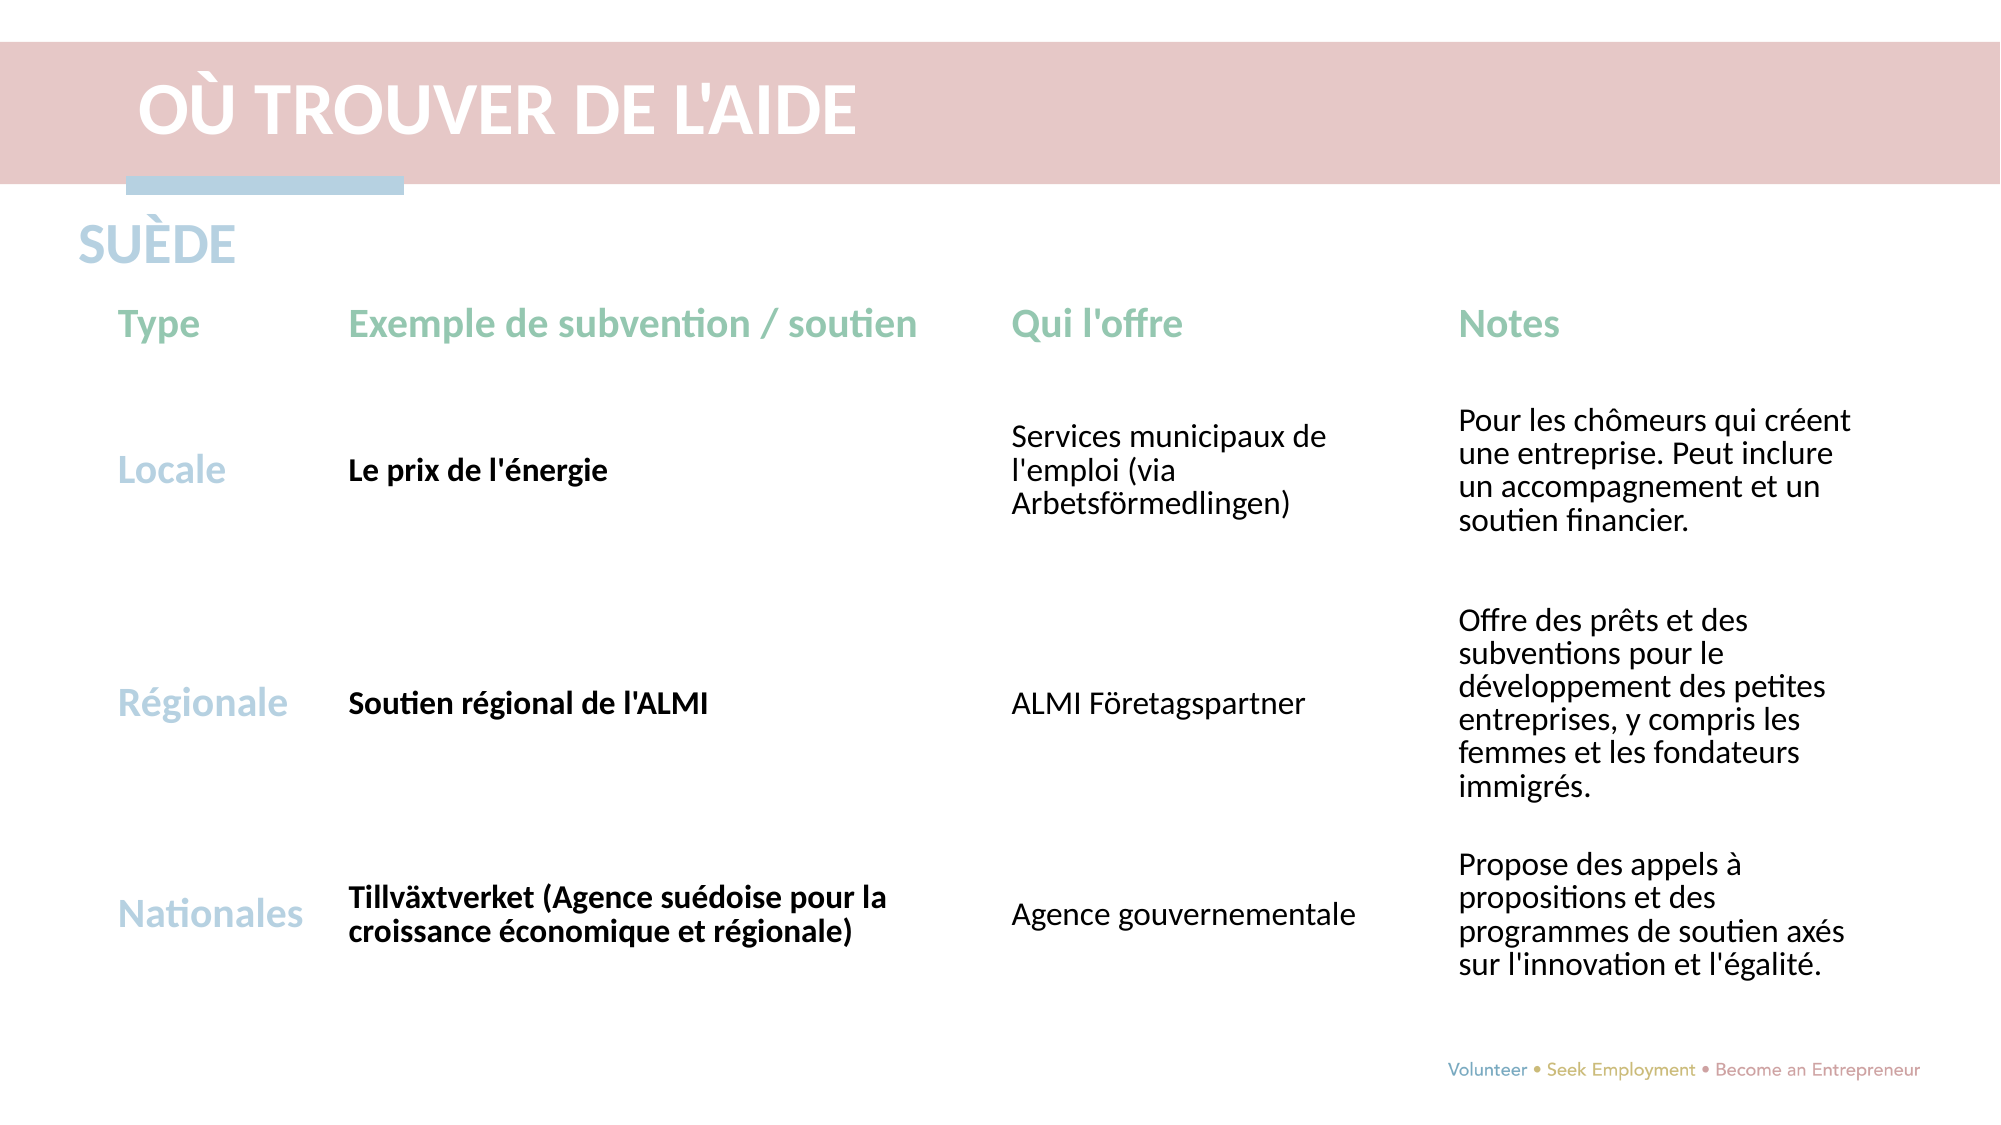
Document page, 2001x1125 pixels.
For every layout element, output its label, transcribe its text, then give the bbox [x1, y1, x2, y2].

text_box SUÈDE [63, 218, 1949, 720]
table_cell Régionale [103, 589, 334, 822]
table_header Notes [1444, 298, 1891, 356]
table_cell Soutien régional de l'ALMI [334, 589, 997, 822]
table_cell Agence gouvernementale [997, 822, 1444, 1012]
table_cell Nationales [103, 822, 334, 1012]
table_cell Pour les chômeurs qui créent une entreprise. Peut inclure un accompagnement et un soutien financier. [1444, 356, 1891, 589]
picture [1418, 1046, 1971, 1103]
table_header Type [103, 298, 334, 356]
table_cell ALMI Företagspartner [997, 589, 1444, 822]
table_cell Tillväxtverket (Agence suédoise pour la croissance économique et régionale) [334, 822, 997, 1012]
table_cell Services municipaux de l'emploi (via Arbetsförmedlingen) [997, 356, 1444, 589]
table_cell Locale [103, 356, 334, 589]
table_cell Le prix de l'énergie [334, 356, 997, 589]
table_cell Offre des prêts et des subventions pour le développement des petites entreprises, y compris les femmes et les fondateurs immigrés. [1444, 589, 1891, 822]
table_header Qui l'offre [997, 298, 1444, 356]
table_cell Propose des appels à propositions et des programmes de soutien axés sur l'innovation et l'égalité. [1444, 822, 1891, 1012]
list OÙ TROUVER DE L'AIDE [123, 51, 1913, 170]
table_header Exemple de subvention / soutien [334, 298, 997, 356]
